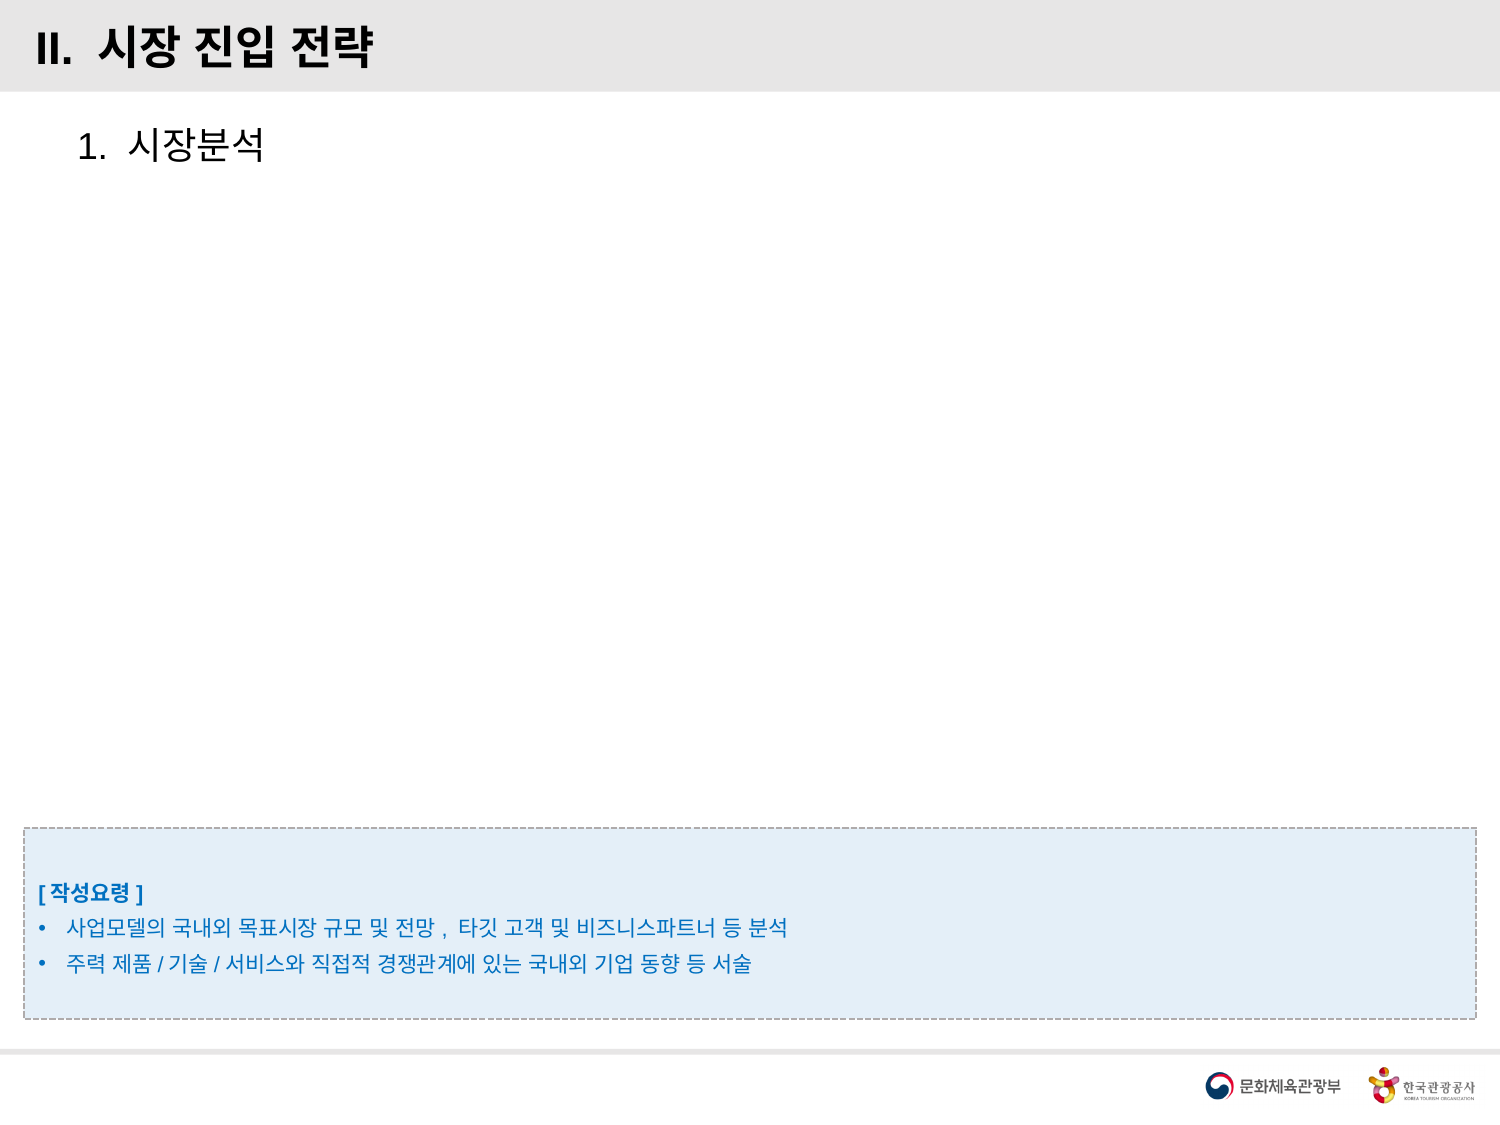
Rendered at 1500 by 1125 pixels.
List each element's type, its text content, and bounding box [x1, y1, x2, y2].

text_box II. 시장 진입 전략 [0, 0, 1500, 93]
picture [1200, 1064, 1486, 1109]
text_box 1. 시장분석 [61, 108, 1500, 181]
text_box [작성요령] 사업모델의 국내외 목표시장 규모 및 전망, 타깃 고객 및 비즈니스파트너 등 분석 주력 제품/기술/서비스와 직접적 경쟁관계에 있는 국내외 기업 동향 등 서술 [23, 827, 1477, 1020]
